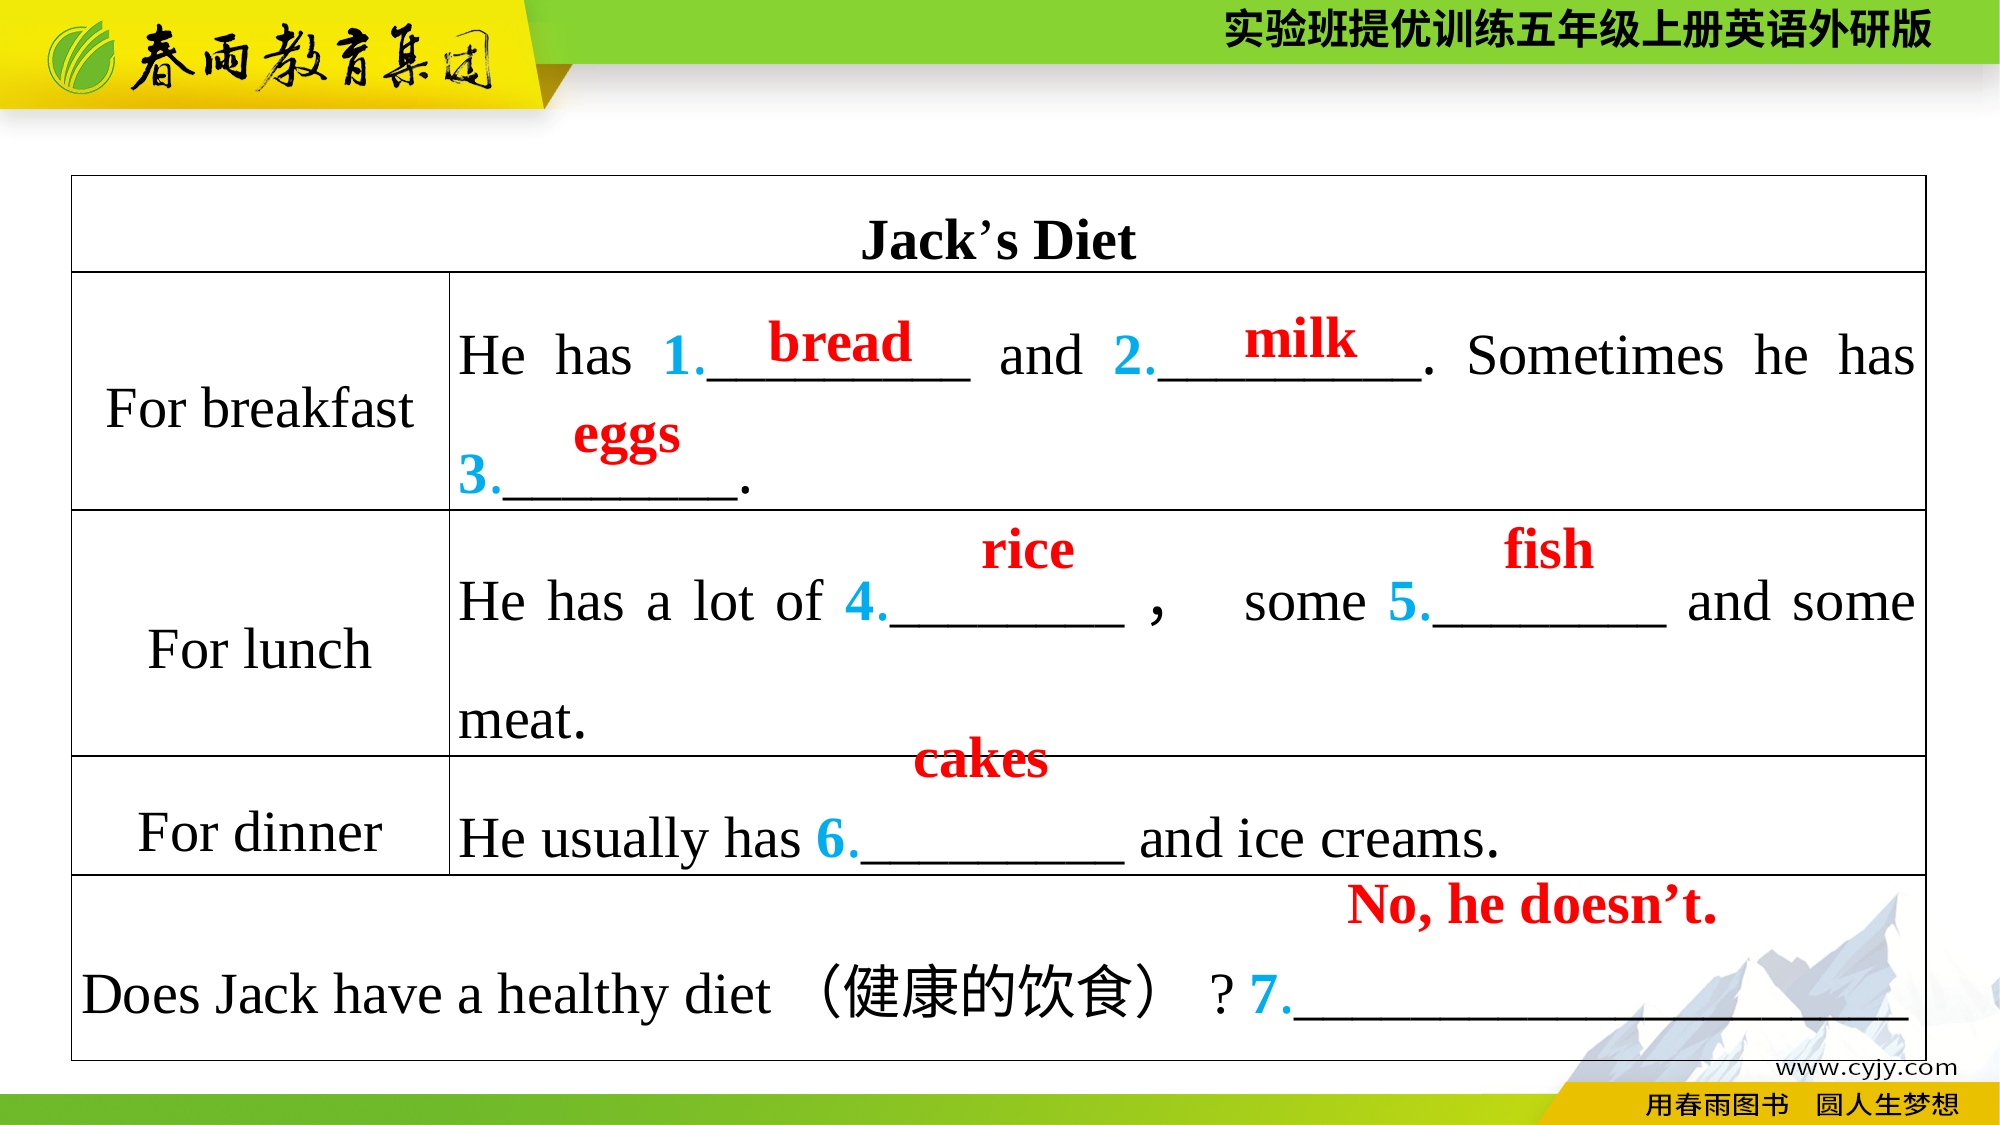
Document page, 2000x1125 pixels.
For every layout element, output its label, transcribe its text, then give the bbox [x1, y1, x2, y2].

table_cell For dinner [72, 757, 449, 874]
table_cell For breakfast [72, 273, 449, 509]
text_box rice [967, 503, 1091, 588]
table_cell He usually has 6._________ and ice creams. [450, 757, 1925, 874]
text_box milk [1229, 291, 1374, 377]
table_cell He has a lot of 4.________， some 5.________ and some meat. [450, 511, 1925, 755]
text_box bread [754, 295, 929, 380]
table_header Jack’s Diet [72, 176, 1925, 271]
text_box No, he doesn’t. [1332, 857, 1734, 943]
table_cell For lunch [72, 511, 449, 755]
picture [0, 0, 2000, 1125]
table_cell Does Jack have a healthy diet（健康的饮食）? 7._____________________ [72, 876, 1925, 1060]
text_box fish [1489, 503, 1611, 588]
text_box cakes [899, 711, 1065, 797]
text_box eggs [559, 386, 696, 472]
table_cell He has 1._________ and 2._________. Sometimes he has 3.________. [450, 273, 1925, 509]
